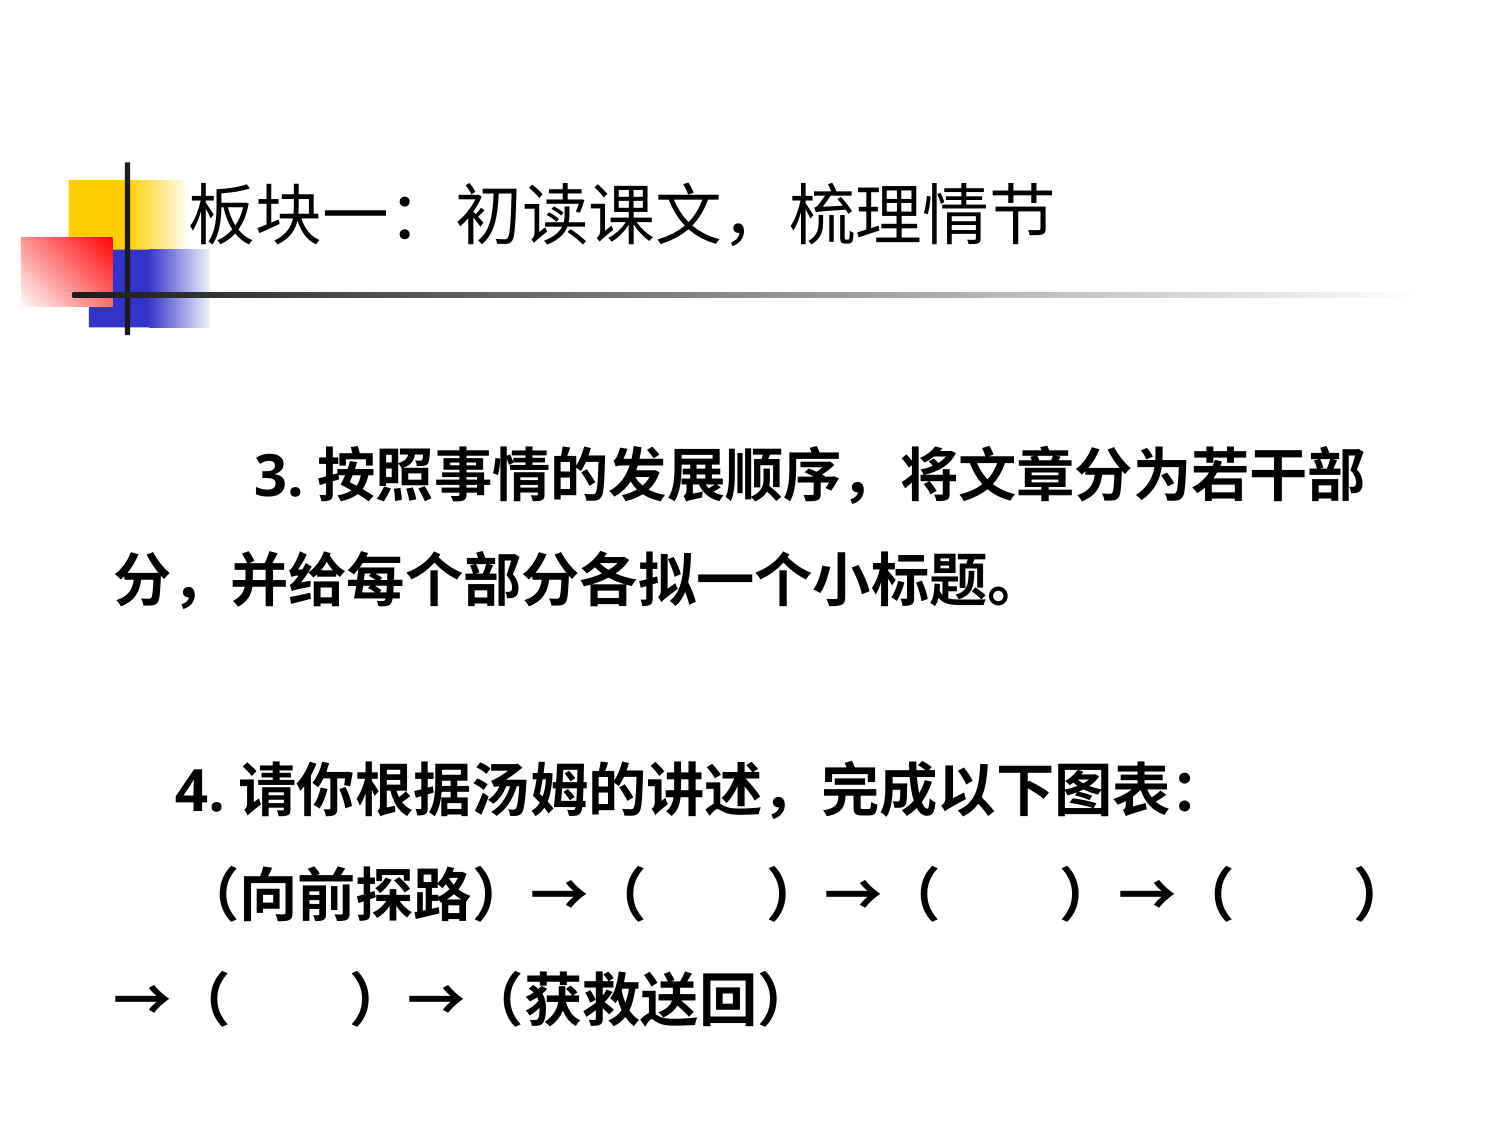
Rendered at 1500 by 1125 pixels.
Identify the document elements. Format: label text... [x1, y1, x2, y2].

text_box 3.按照事情的发展顺序，将文章分为若干部分，并给每个部分各拟一个小标题。 4.请你根据汤姆的讲述，完成以下图表： （向前探路）→（ ）→（ ）→（ ）→（ ）→（获救送回） [99, 395, 1485, 1041]
title 板块一：初读课文，梳理情节 [173, 130, 1453, 261]
